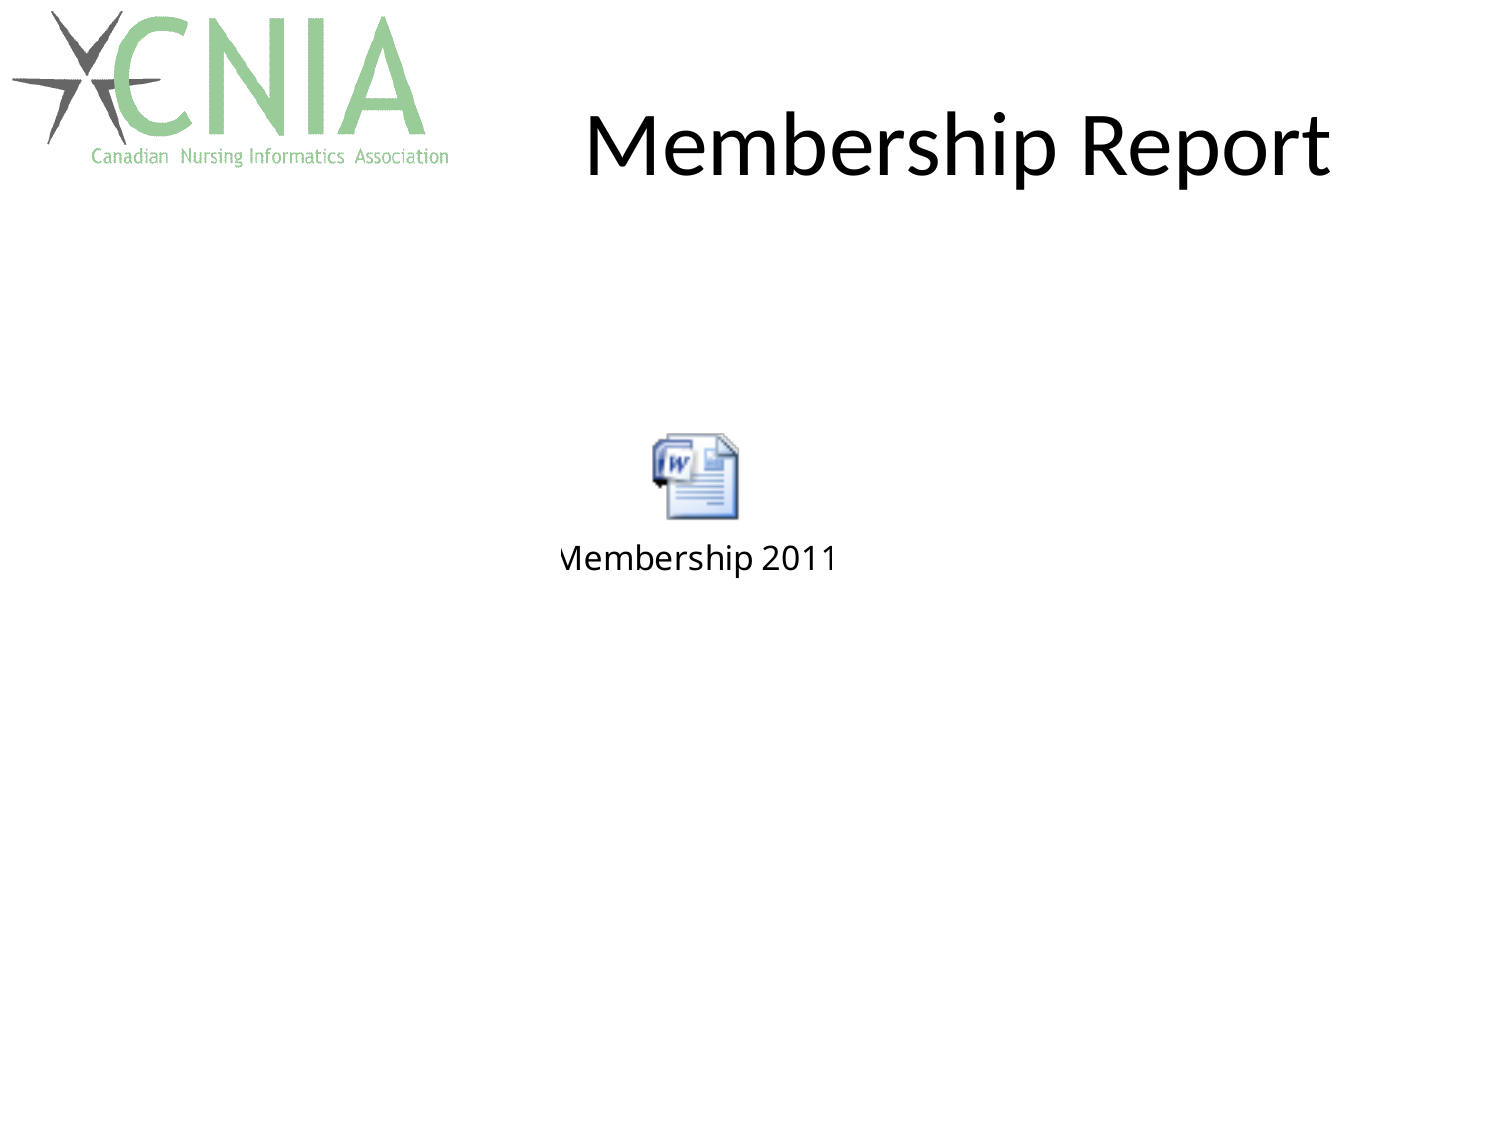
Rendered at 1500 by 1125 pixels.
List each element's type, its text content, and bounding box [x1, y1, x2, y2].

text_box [560, 432, 833, 662]
title Membership Report [491, 44, 1426, 233]
picture [0, 0, 453, 170]
